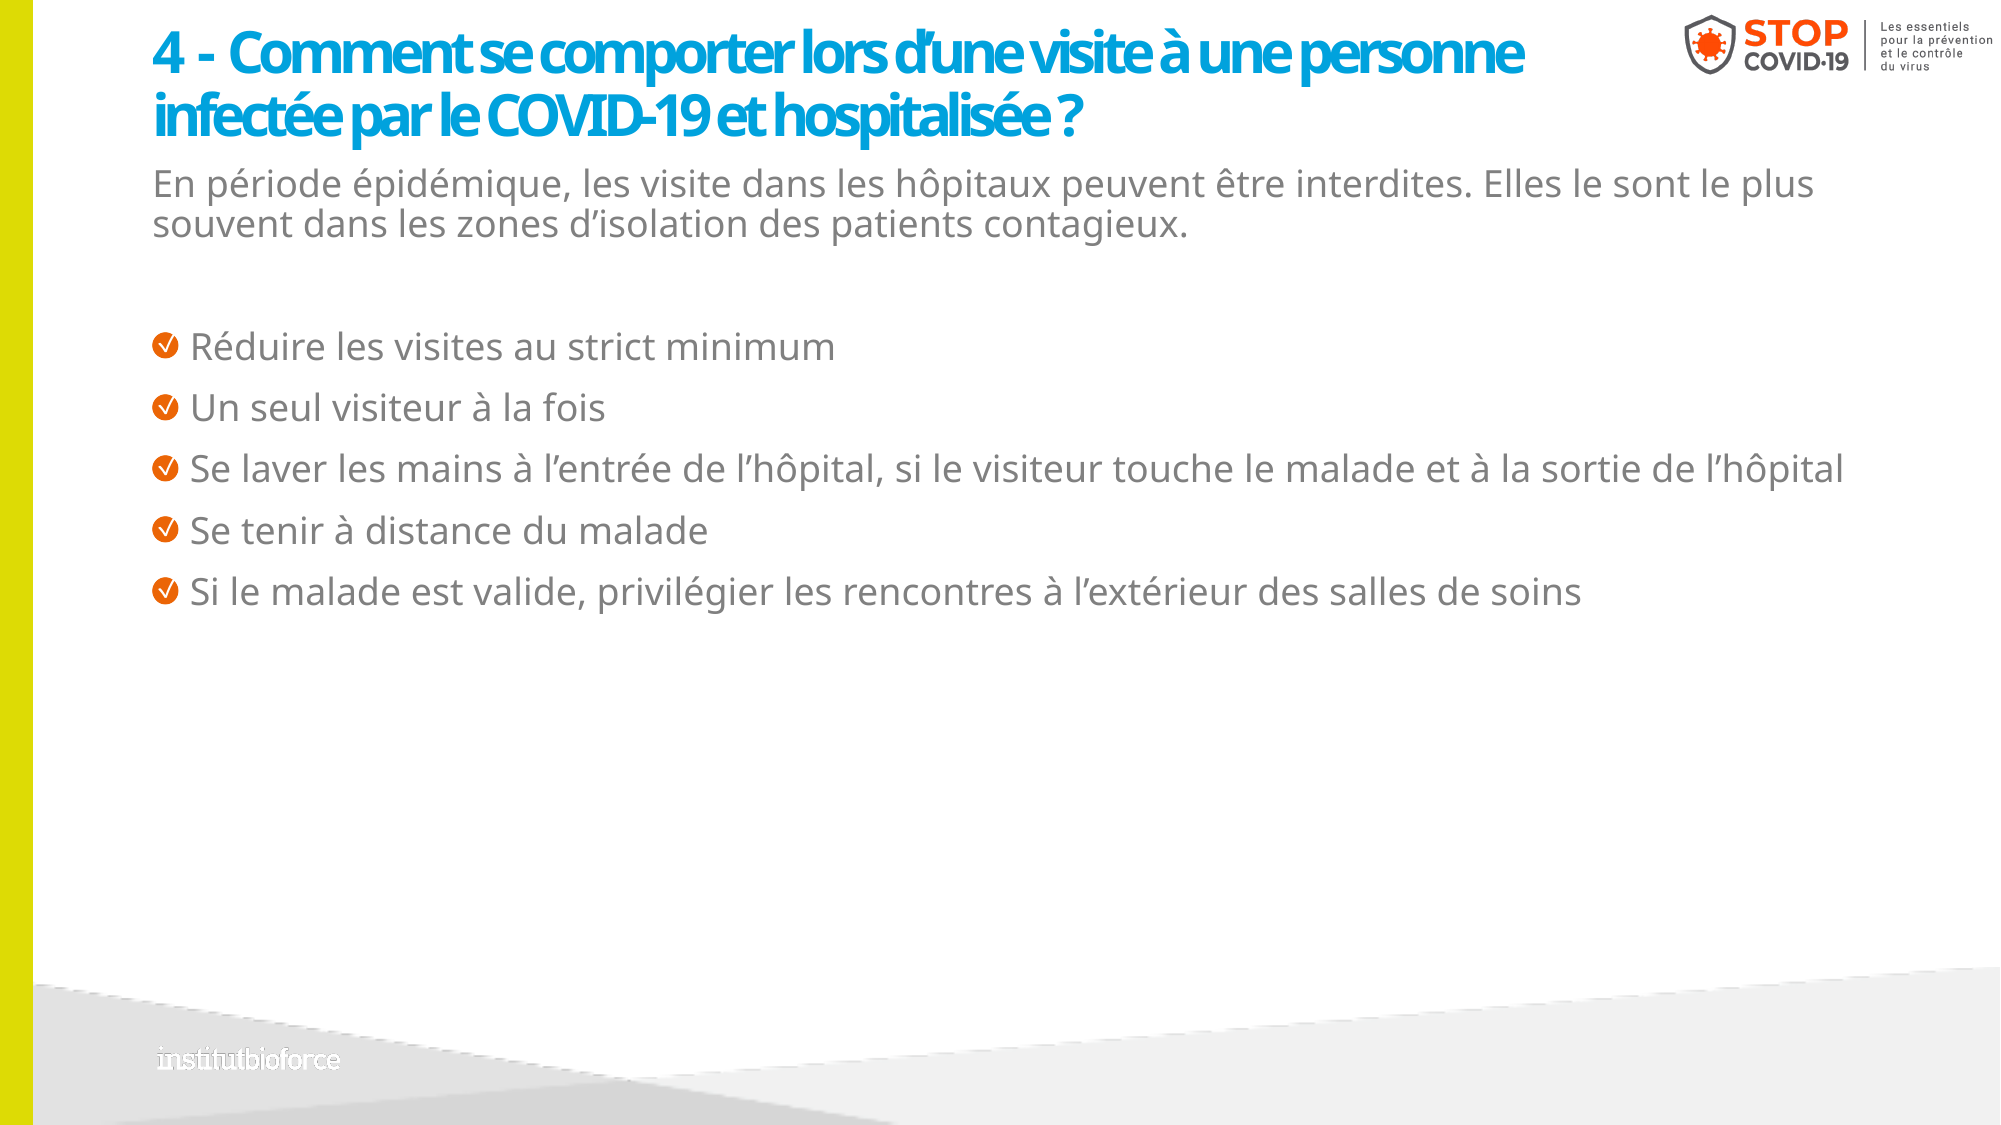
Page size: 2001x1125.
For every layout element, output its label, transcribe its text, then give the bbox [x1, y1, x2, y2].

picture [152, 577, 179, 605]
picture [152, 455, 179, 482]
picture [152, 332, 179, 359]
title 4 - Comment se comporter lors d’une visite à une personne infectée par le COVID-19 et hospitalisée ? [137, 16, 1575, 123]
picture [1678, 0, 2000, 87]
picture [0, 0, 2000, 1125]
picture [152, 516, 179, 543]
picture [152, 394, 179, 421]
list En période épidémique, les visite dans les hôpitaux peuvent être interdites. Elles le sont le plus souvent dans les zones d’isolation des patients contagieux. Réduire les visites au strict minimum Un seul visiteur à la fois Se laver les mains à l’entrée de l’hôpital, si le visiteur touche le malade et à la sortie de l’hôpital Se tenir à distance du malade Si le malade est valide, privilégier les rencontres à l’extérieur des salles de soins [137, 157, 1863, 851]
